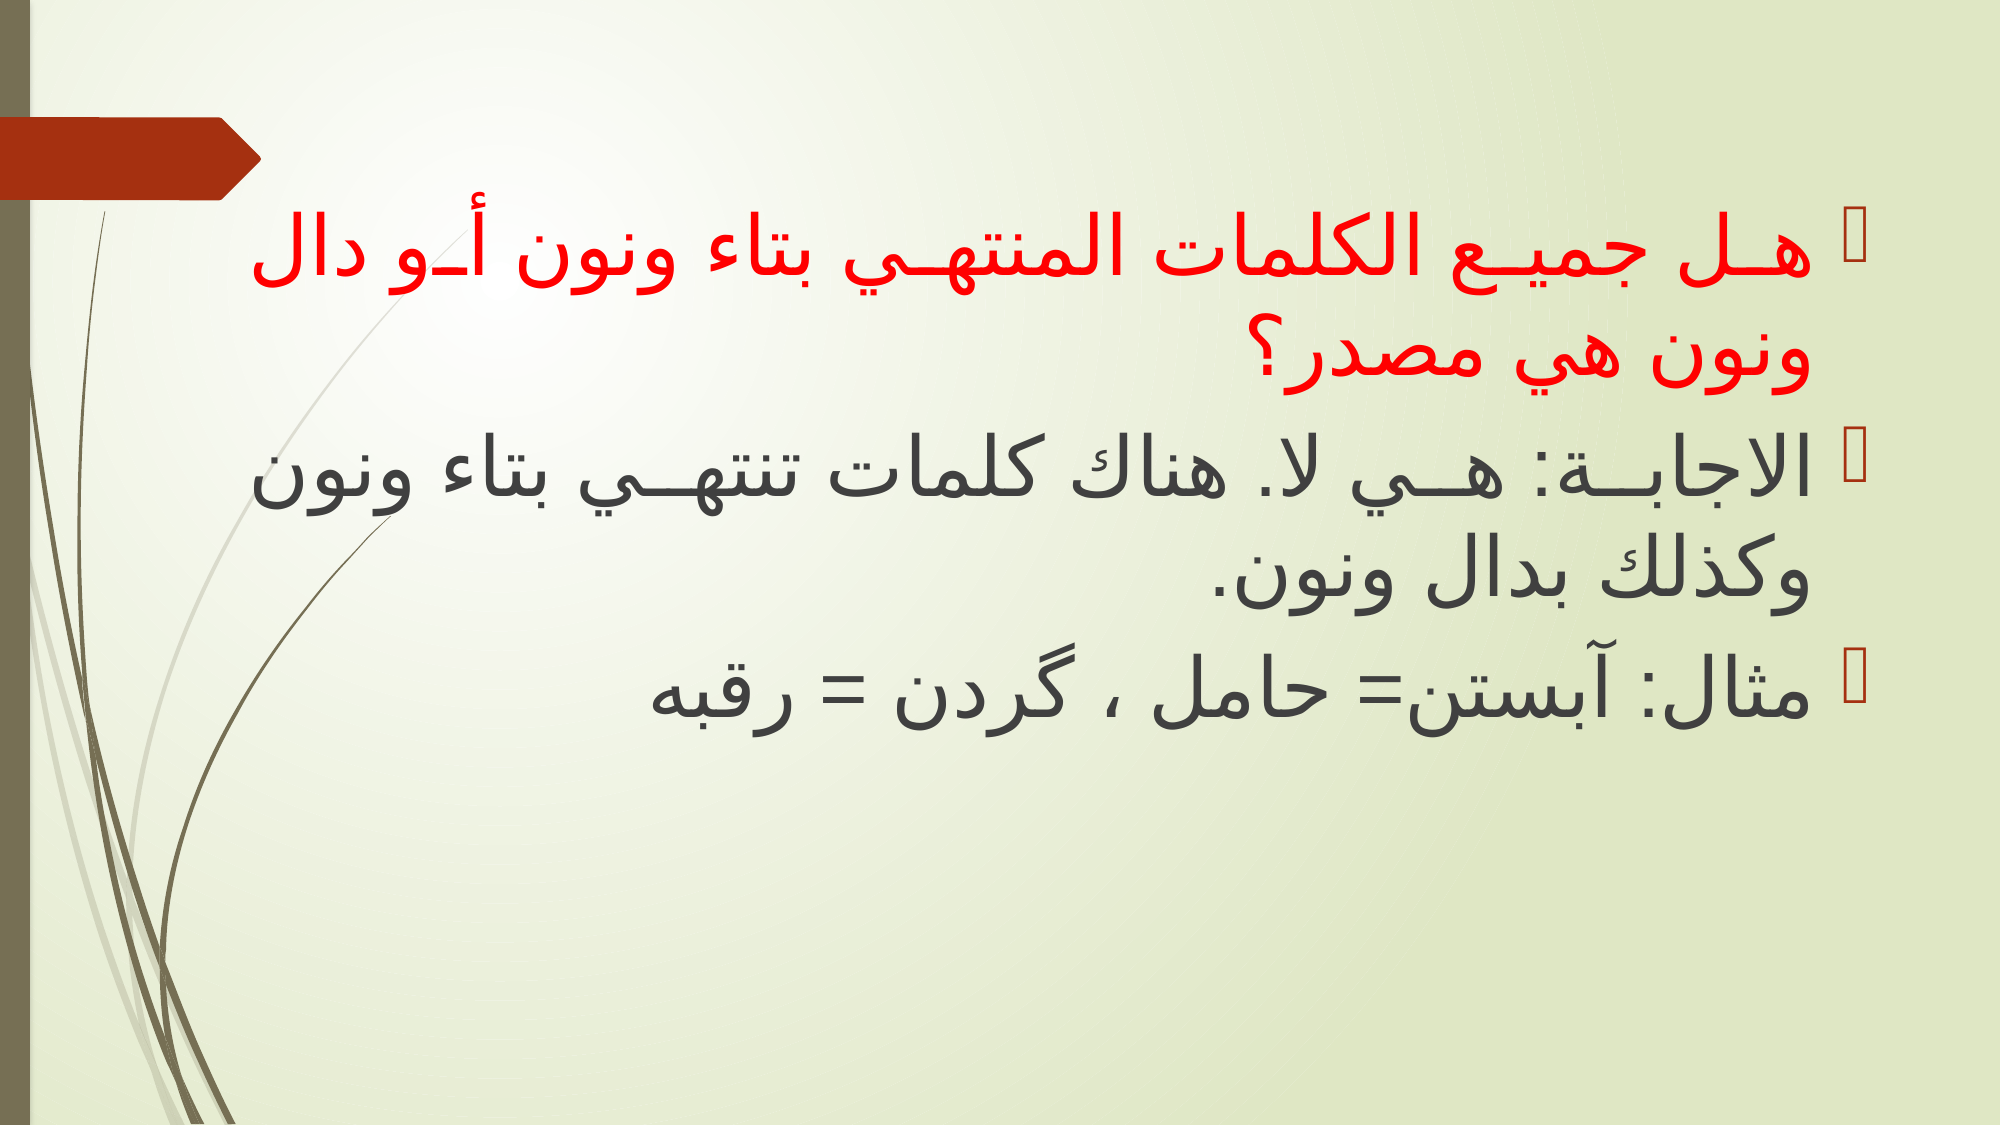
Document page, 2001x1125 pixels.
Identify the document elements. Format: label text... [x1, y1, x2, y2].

list هل جميع الكلمات المنتهي بتاء ونون أو دال ونون هي مصدر؟ الاجابة: هي لا. هناك كلمات تنتهي بتاء ونون وكذلك بدال ونون. مثال: آبستن= حامل ، گردن = رقبه [234, 184, 1888, 970]
